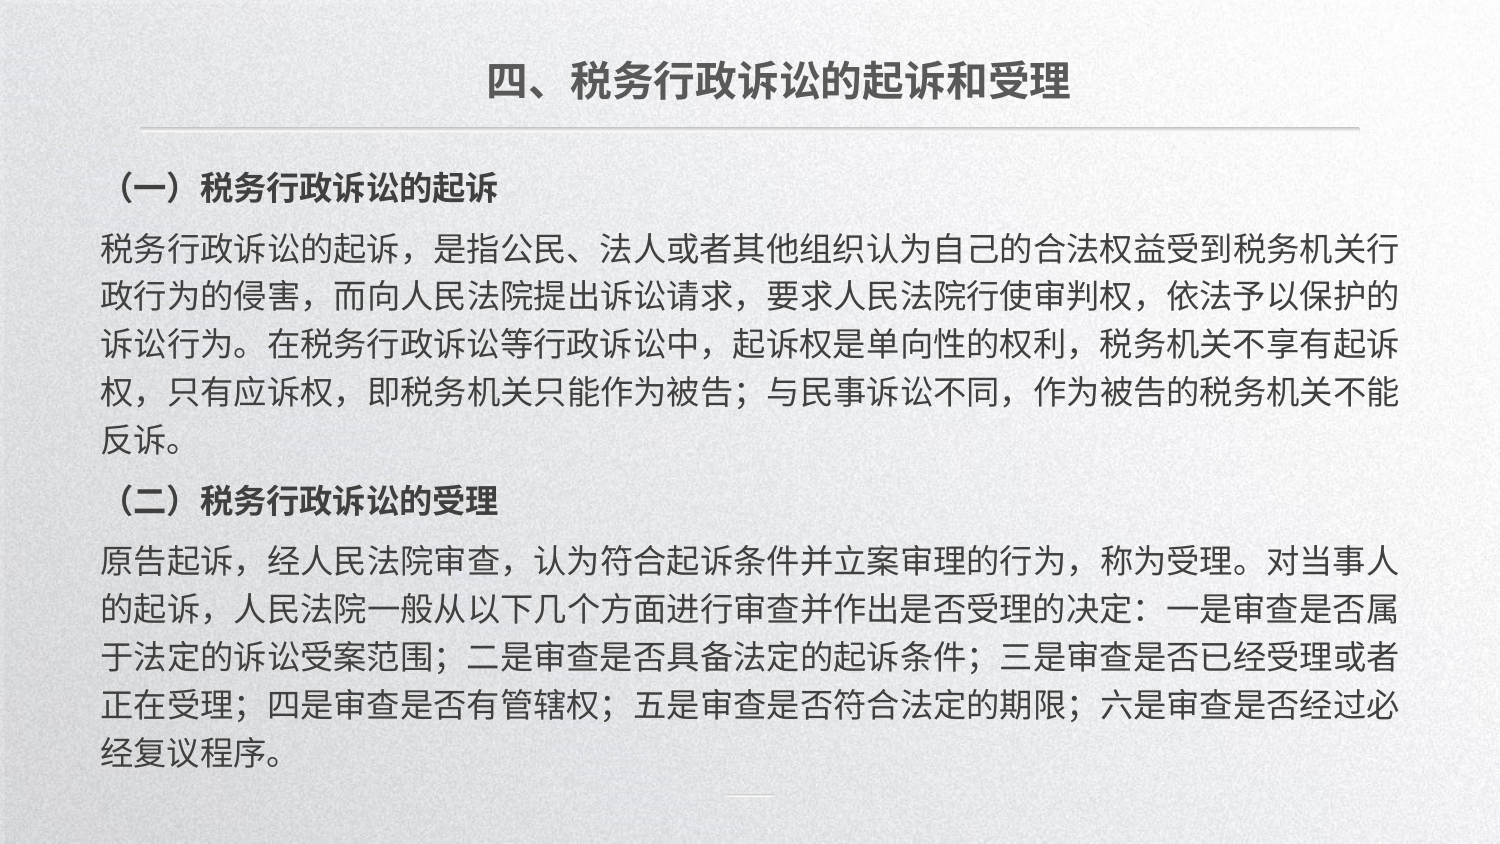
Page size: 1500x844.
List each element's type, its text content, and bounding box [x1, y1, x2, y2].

picture [0, 0, 1500, 844]
text_box （一）税务行政诉讼的起诉 税务行政诉讼的起诉，是指公民、法人或者其他组织认为自己的合法权益受到税务机关行政行为的侵害，而向人民法院提出诉讼请求，要求人民法院行使审判权，依法予以保护的诉讼行为。在税务行政诉讼等行政诉讼中，起诉权是单向性的权利，税务机关不享有起诉权，只有应诉权，即税务机关只能作为被告；与民事诉讼不同，作为被告的税务机关不能反诉。 （二）税务行政诉讼的受理 原告起诉，经人民法院审查，认为符合起诉条件并立案审理的行为，称为受理。对当事人的起诉，人民法院一般从以下几个方面进行审查并作出是否受理的决定：一是审查是否属于法定的诉讼受案范围；二是审查是否具备法定的起诉条件；三是审查是否已经受理或者正在受理；四是审查是否有管辖权；五是审查是否符合法定的期限；六是审查是否经过必经复议程序。 [100, 159, 1400, 772]
text_box 四、税务行政诉讼的起诉和受理 [459, 49, 1099, 111]
